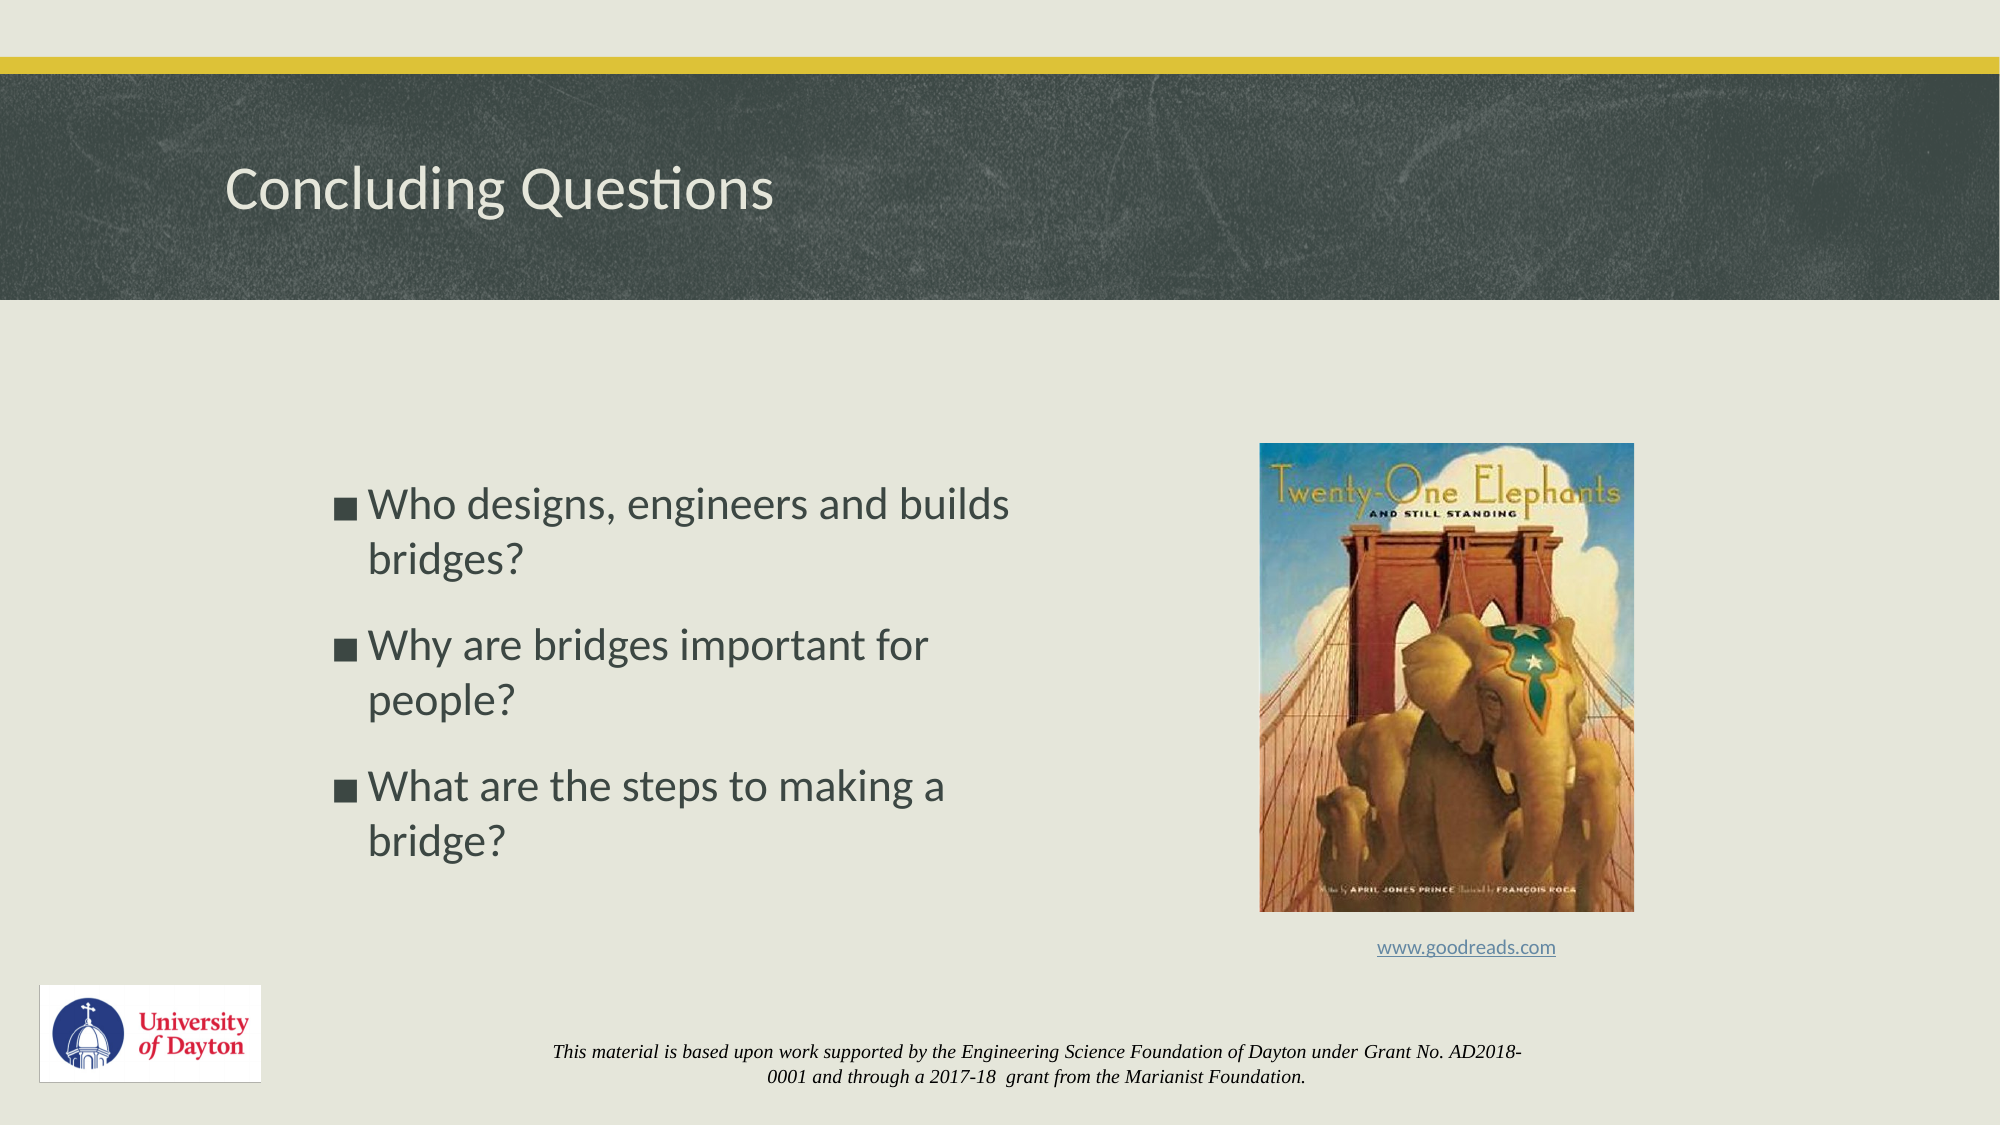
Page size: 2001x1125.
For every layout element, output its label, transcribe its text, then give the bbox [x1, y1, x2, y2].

picture [0, 839, 301, 1125]
list Who designs, engineers and builds bridges? Why are bridges important for people? What are the steps to making a bridge? [315, 465, 1052, 927]
picture [1258, 443, 1635, 913]
text_box www.goodreads.com [1362, 926, 1623, 967]
picture [0, 74, 2000, 300]
title Concluding Questions [210, 76, 1790, 300]
